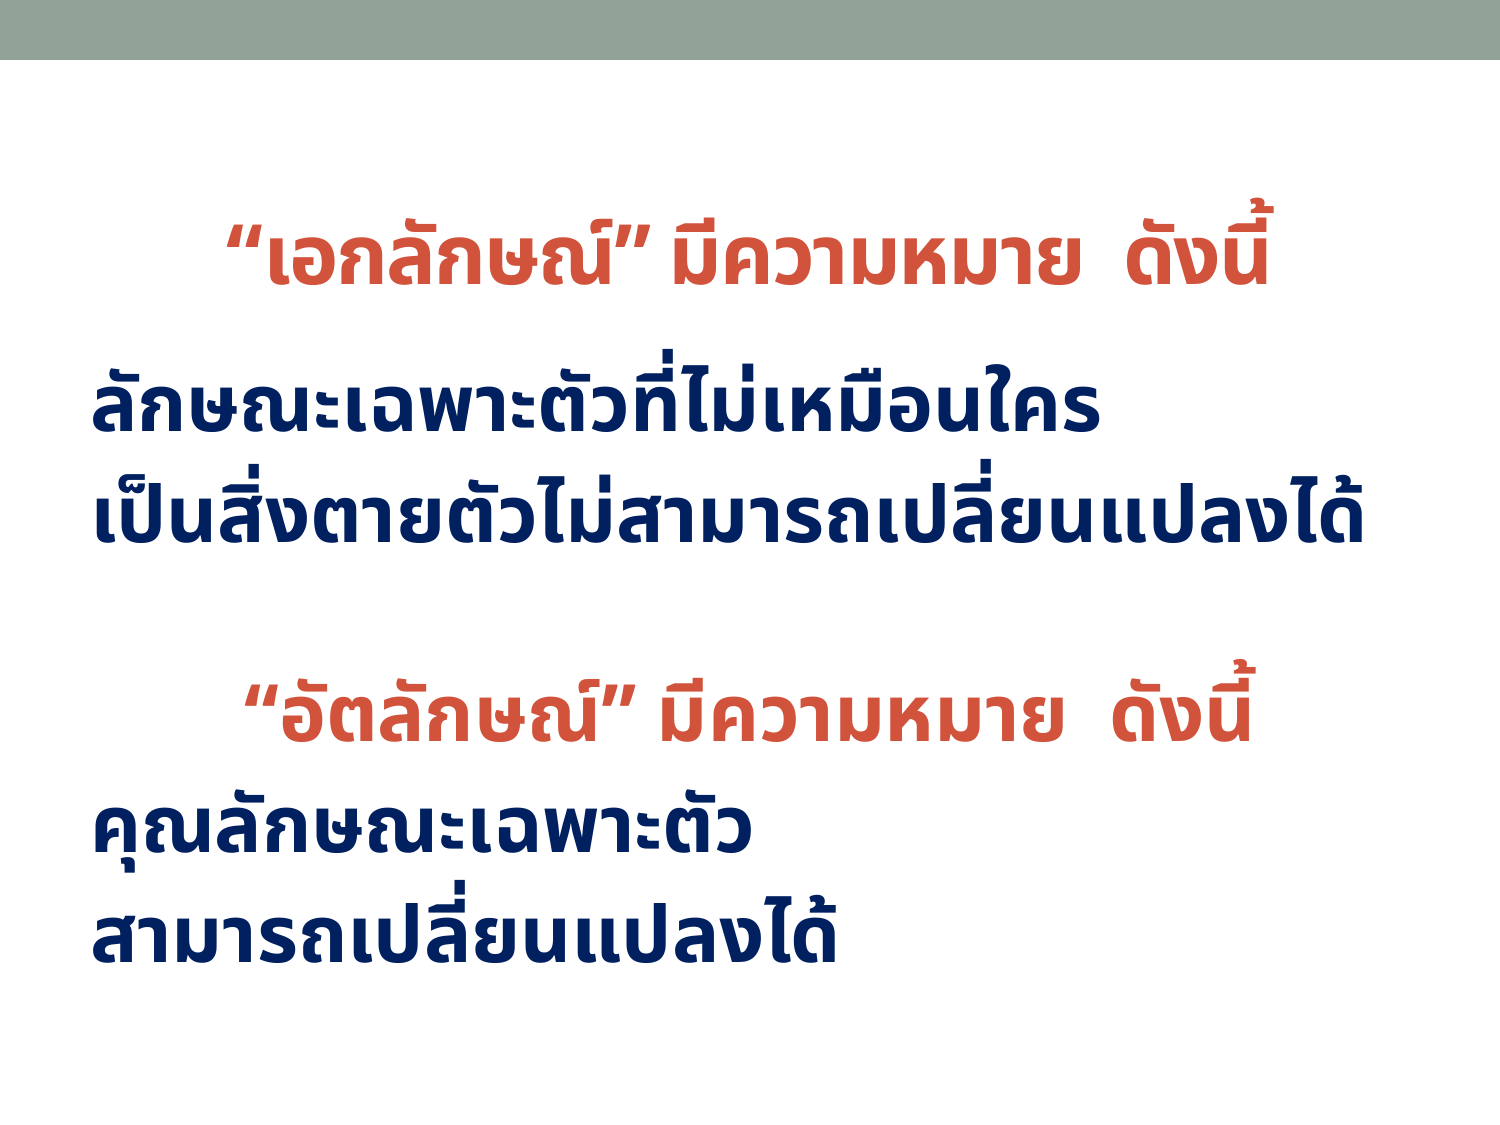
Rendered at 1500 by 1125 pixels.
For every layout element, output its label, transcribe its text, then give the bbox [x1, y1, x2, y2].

list ลักษณะเฉพาะตัวที่ไม่เหมือนใคร เป็นสิ่งตายตัวไม่สามารถเปลี่ยนแปลงได้ “อัตลักษณ์” มีความหมาย ดังนี้ คุณลักษณะเฉพาะตัว สามารถเปลี่ยนแปลงได้ [75, 345, 1425, 1059]
title “เอกลักษณ์” มีความหมาย ดังนี้ [75, 170, 1425, 333]
